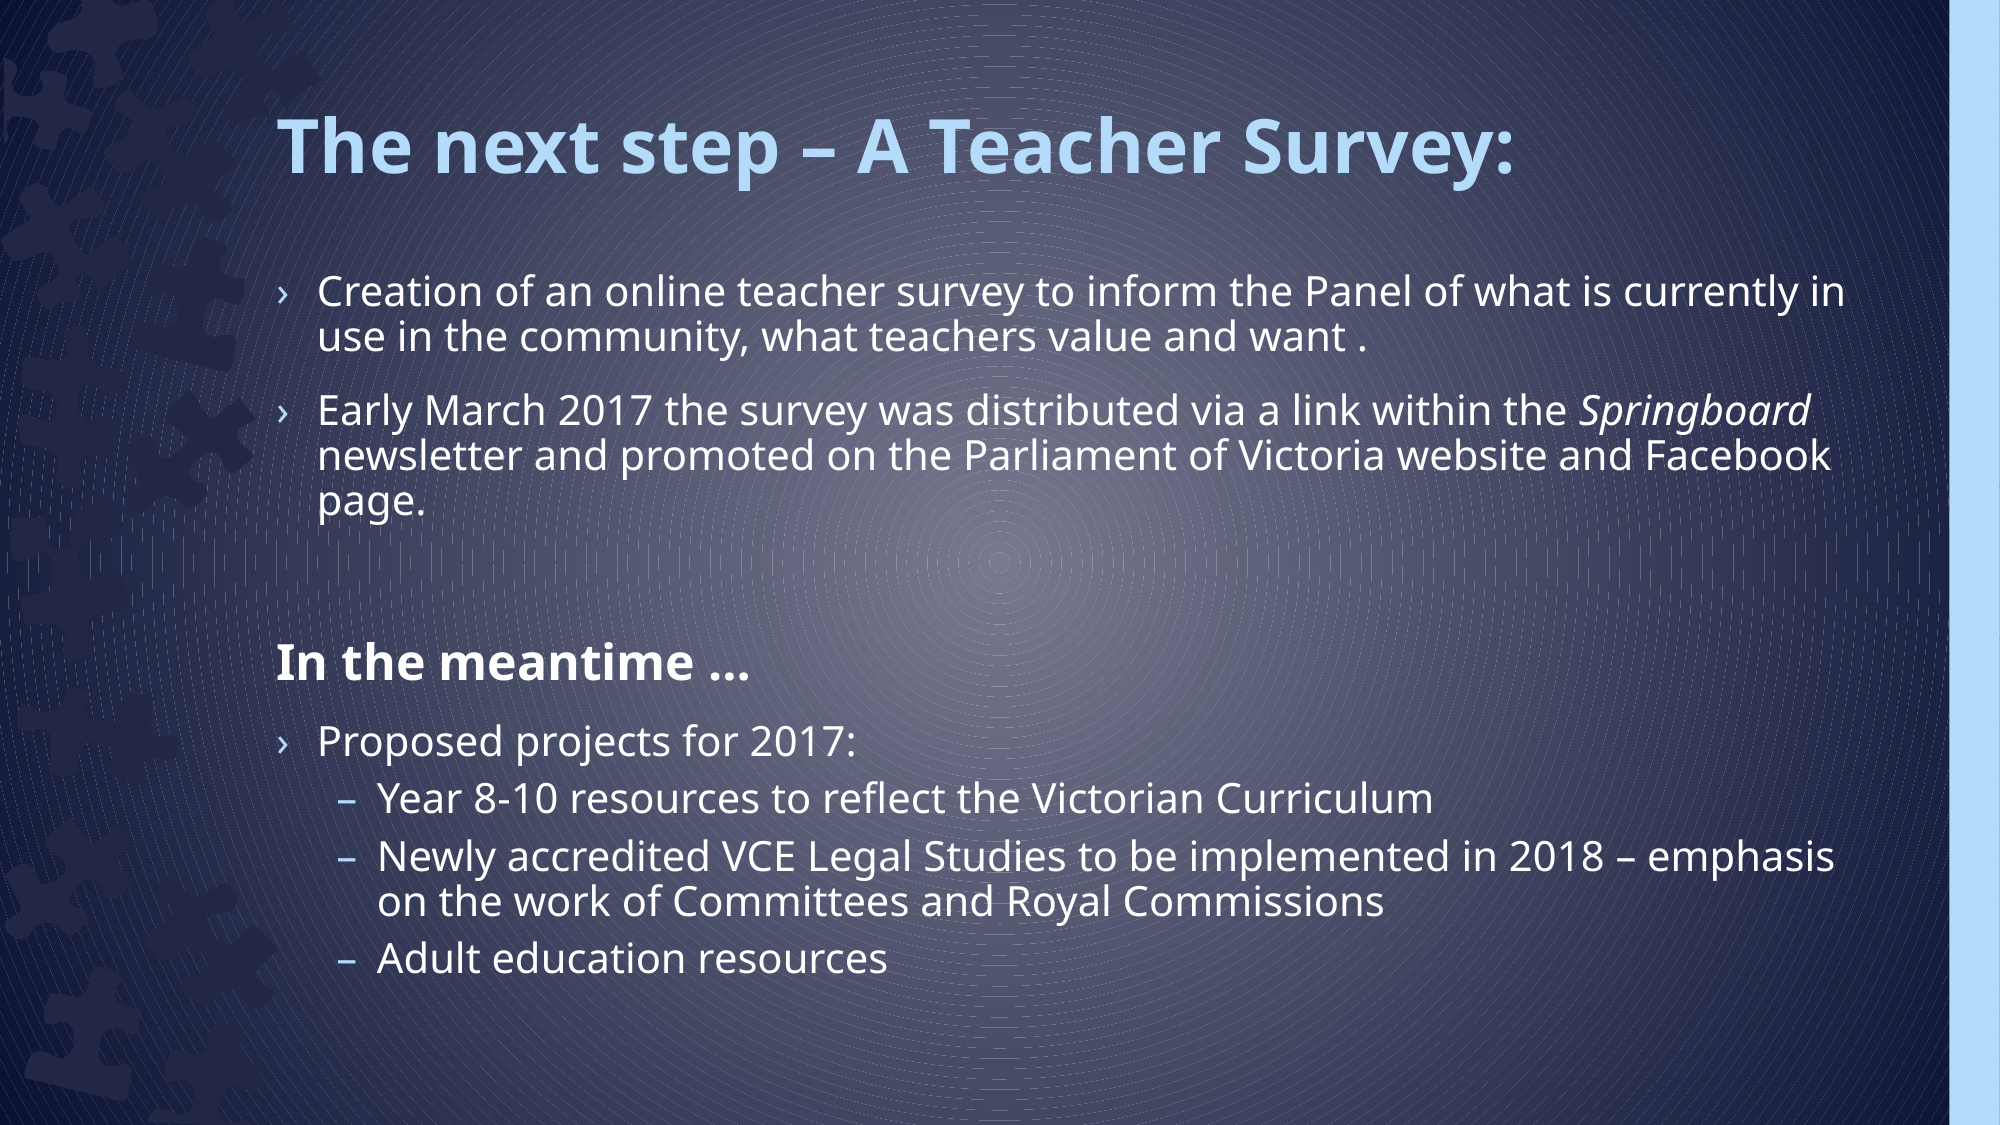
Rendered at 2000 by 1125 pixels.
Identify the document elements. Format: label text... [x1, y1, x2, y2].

title The next step – A Teacher Survey: [261, 0, 1867, 198]
list Creation of an online teacher survey to inform the Panel of what is currently in use in the community, what teachers value and want . Early March 2017 the survey was distributed via a link within the Springboard newsletter and promoted on the Parliament of Victoria website and Facebook page. In the meantime … Proposed projects for 2017: Year 8-10 resources to reflect the Victorian Curriculum Newly accredited VCE Legal Studies to be implemented in 2018 – emphasis on the work of Committees and Royal Commissions Adult education resources [261, 262, 1867, 1013]
